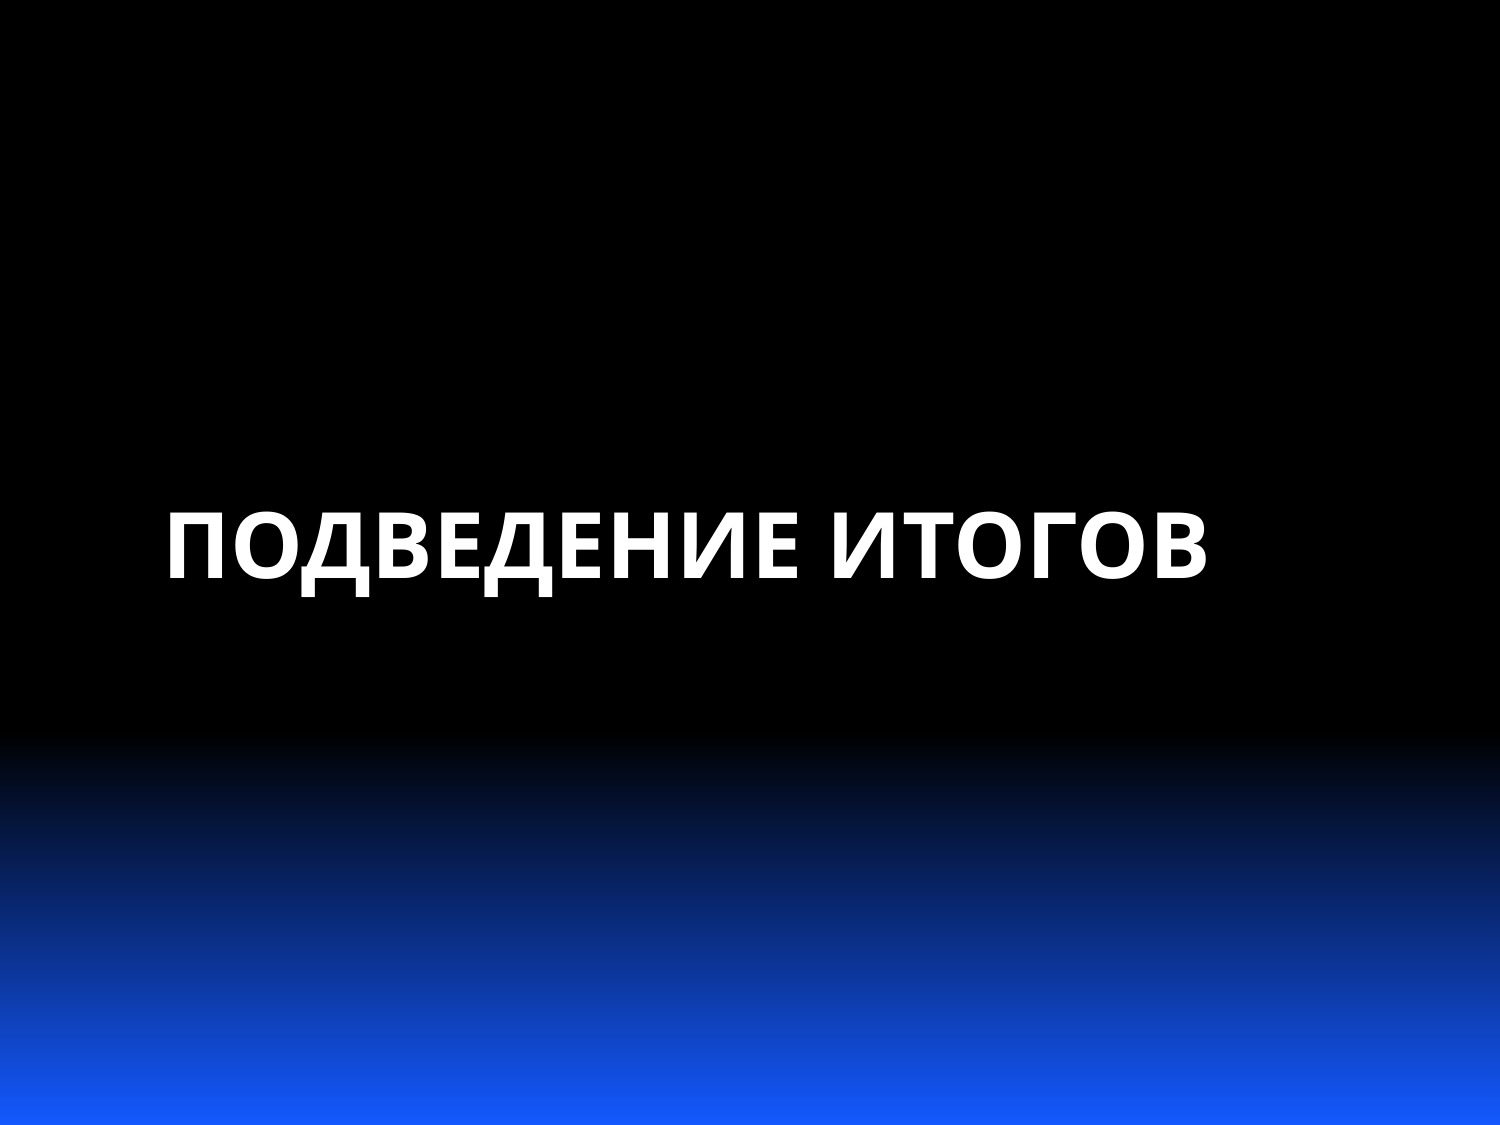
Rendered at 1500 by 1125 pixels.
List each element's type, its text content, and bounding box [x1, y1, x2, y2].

text_box ПОДВЕДЕНИЕ ИТОГОВ [147, 479, 1500, 605]
